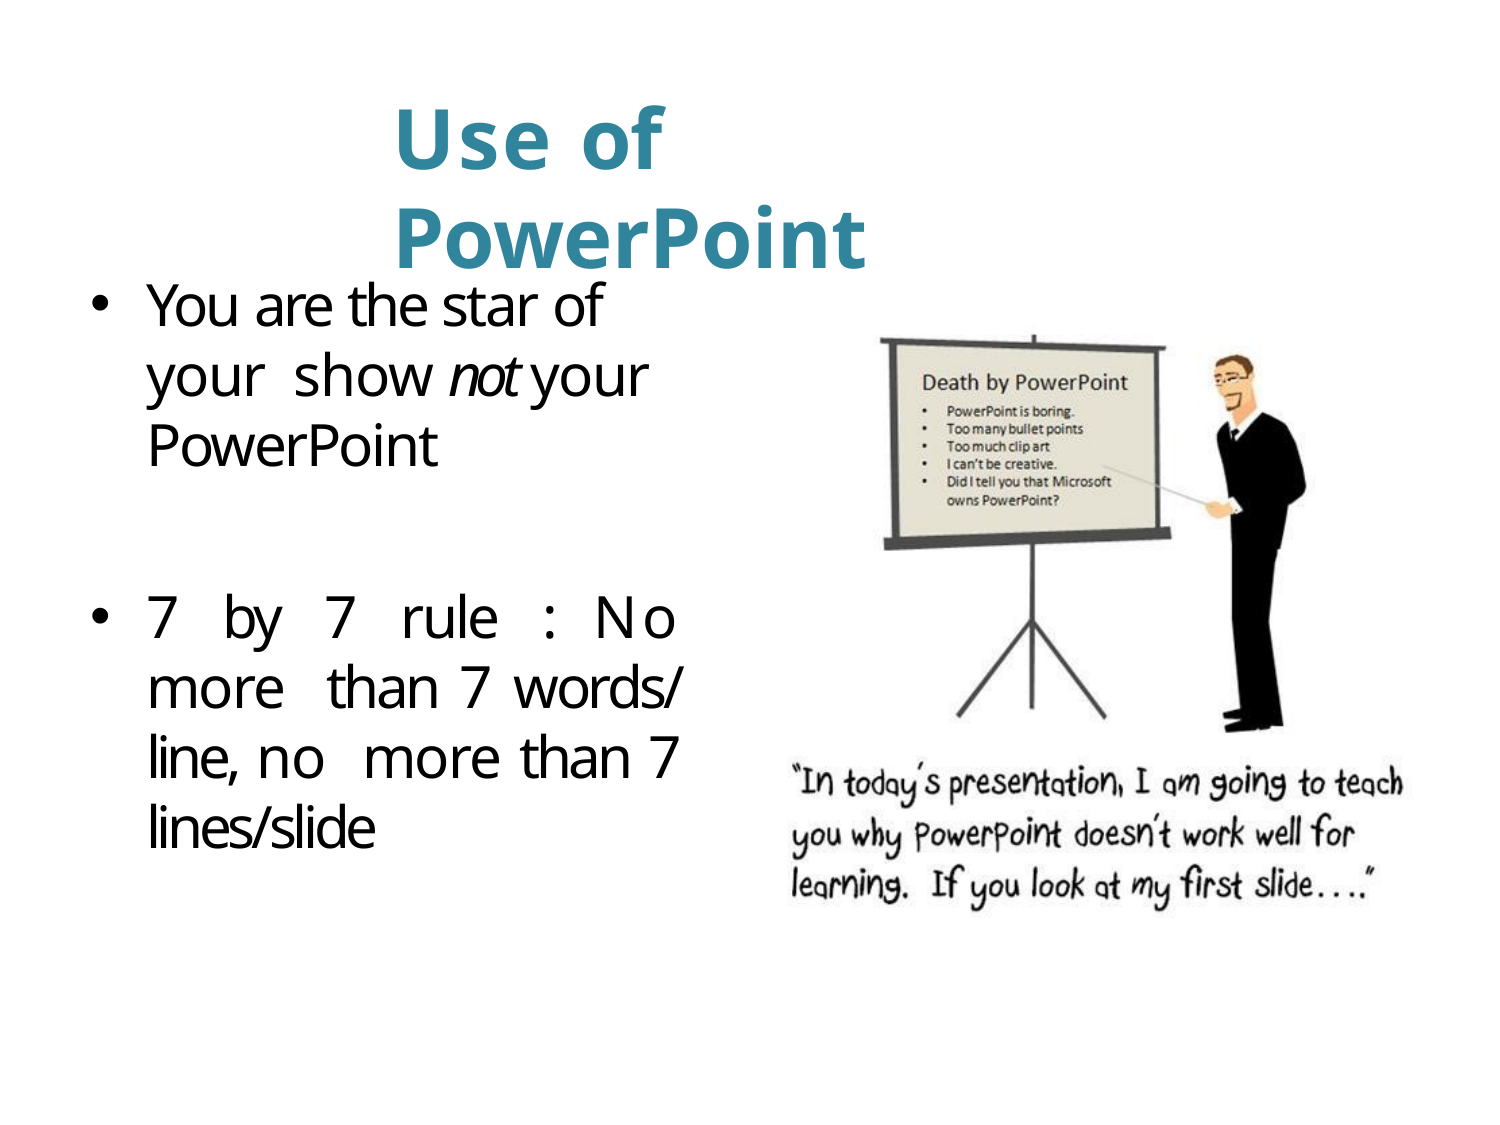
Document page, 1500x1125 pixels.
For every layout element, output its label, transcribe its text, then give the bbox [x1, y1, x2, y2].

title Use of PowerPoint [390, 83, 1110, 286]
text_box You are the star of your show not your PowerPoint 7 by 7 rule : No more than 7 words/ line, no more than 7 lines/slide [87, 265, 715, 860]
text_box [787, 324, 1413, 918]
